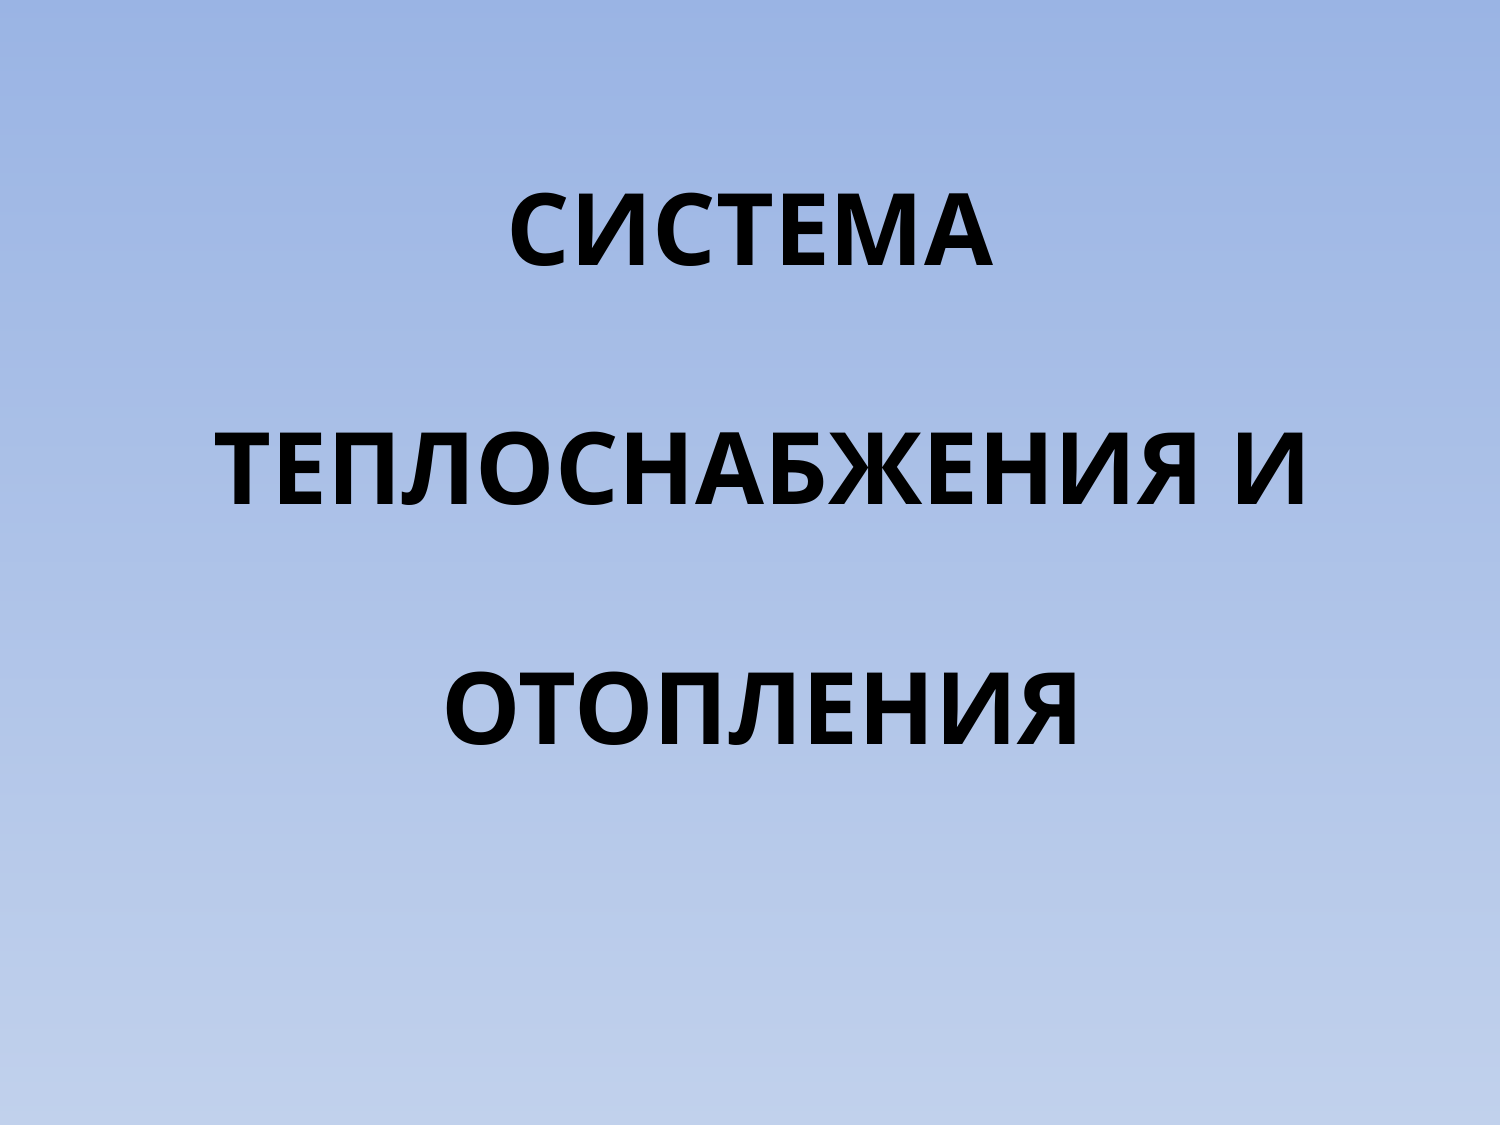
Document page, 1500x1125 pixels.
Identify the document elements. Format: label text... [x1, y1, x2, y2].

title СИСТЕМА ТЕПЛОСНАБЖЕНИЯ И ОТОПЛЕНИЯ [75, 45, 1425, 1125]
